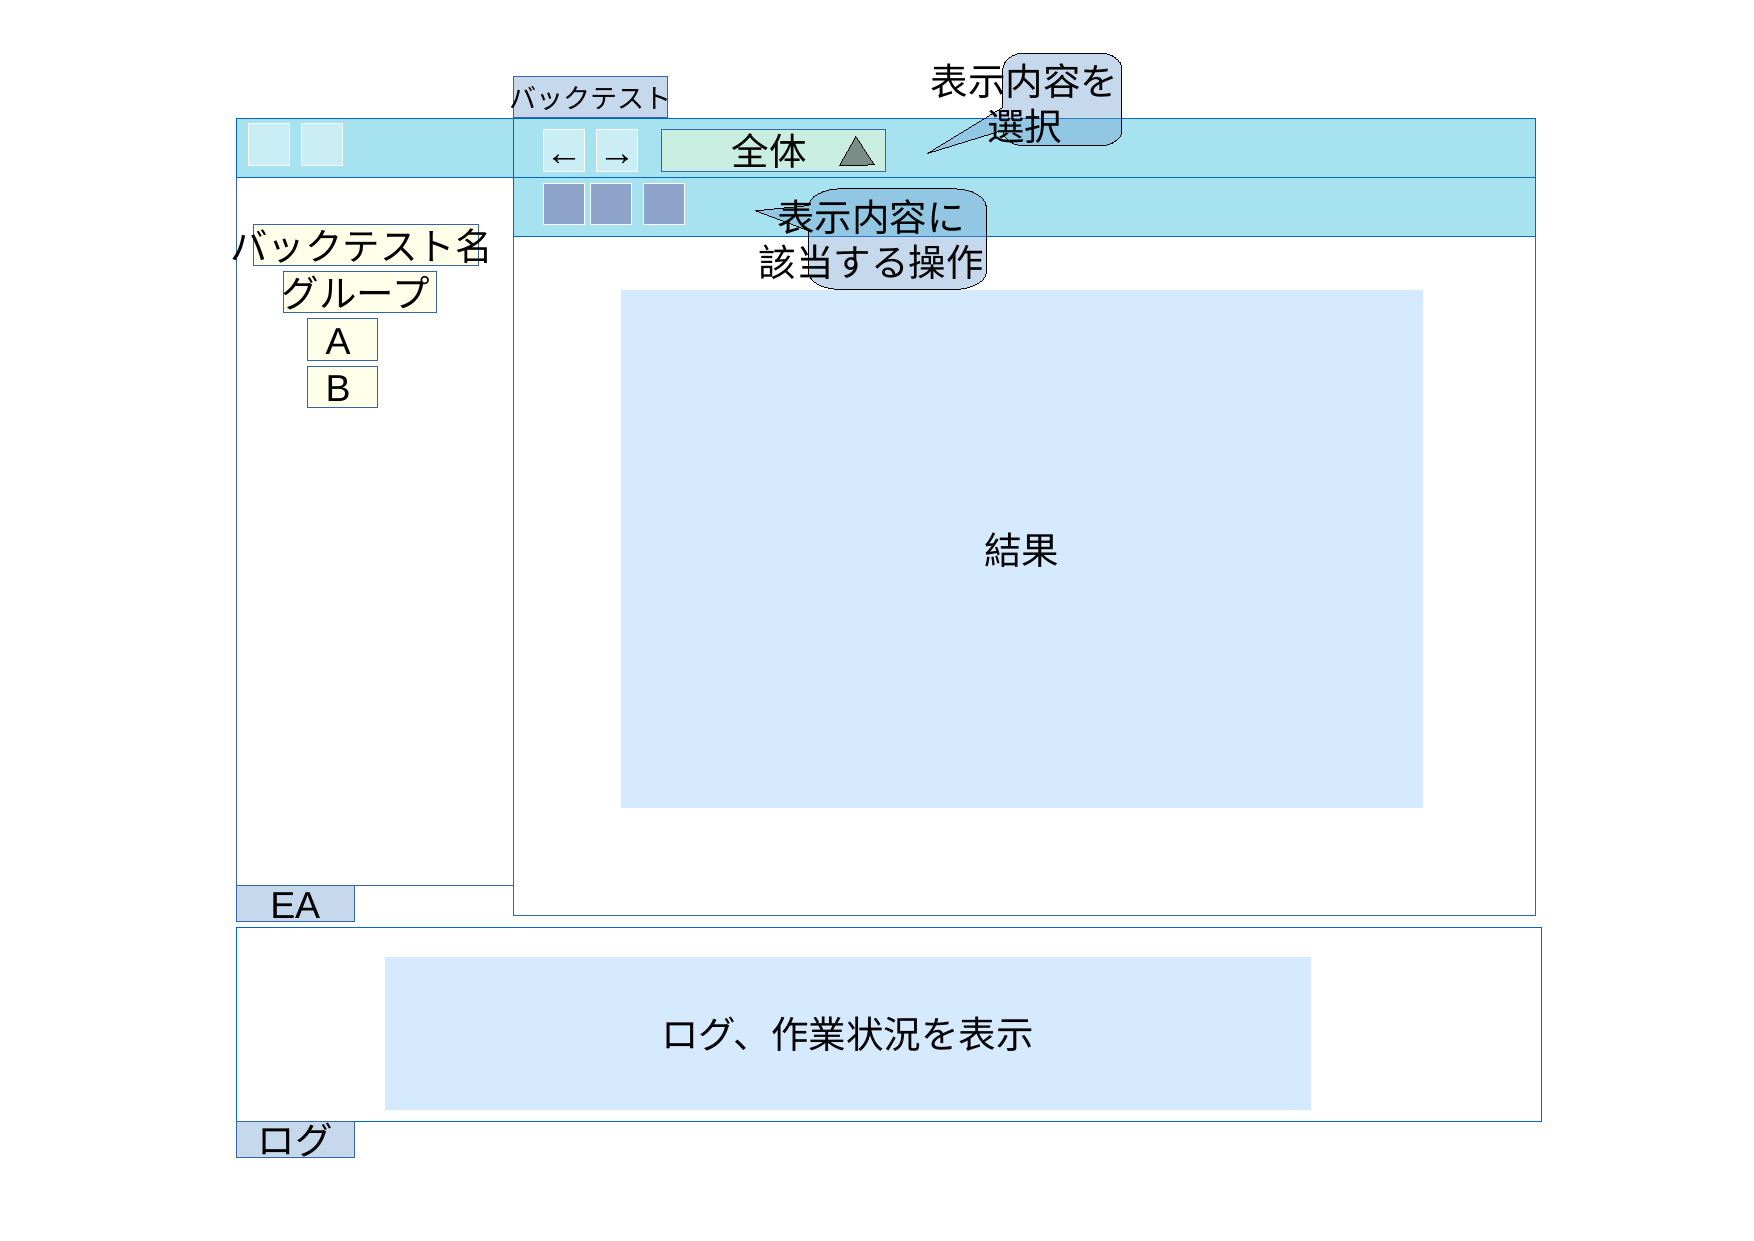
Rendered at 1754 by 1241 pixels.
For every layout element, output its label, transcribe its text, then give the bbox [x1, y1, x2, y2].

text_box バックテスト名 [253, 224, 479, 266]
text_box B [307, 366, 378, 408]
text_box [590, 183, 632, 225]
text_box [236, 927, 1542, 1122]
text_box [839, 136, 875, 166]
text_box [513, 237, 1536, 916]
text_box バックテスト [513, 76, 668, 118]
text_box → [596, 129, 638, 172]
text_box [248, 123, 290, 166]
text_box 表示内容に 該当する操作 [755, 188, 987, 290]
text_box [513, 177, 1536, 237]
text_box [643, 183, 685, 225]
text_box [236, 118, 513, 178]
text_box 結果 [620, 289, 1424, 809]
text_box 表示内容を 選択 [927, 53, 1122, 154]
text_box [543, 183, 585, 225]
text_box A [307, 318, 378, 361]
text_box グループ [283, 271, 437, 313]
text_box [301, 123, 343, 166]
text_box ログ [236, 1121, 355, 1158]
text_box [236, 178, 513, 886]
text_box 全体 [661, 129, 886, 172]
text_box EA [236, 885, 355, 922]
text_box ← [543, 129, 585, 172]
text_box ログ、作業状況を表示 [384, 956, 1312, 1111]
text_box [513, 118, 1536, 177]
